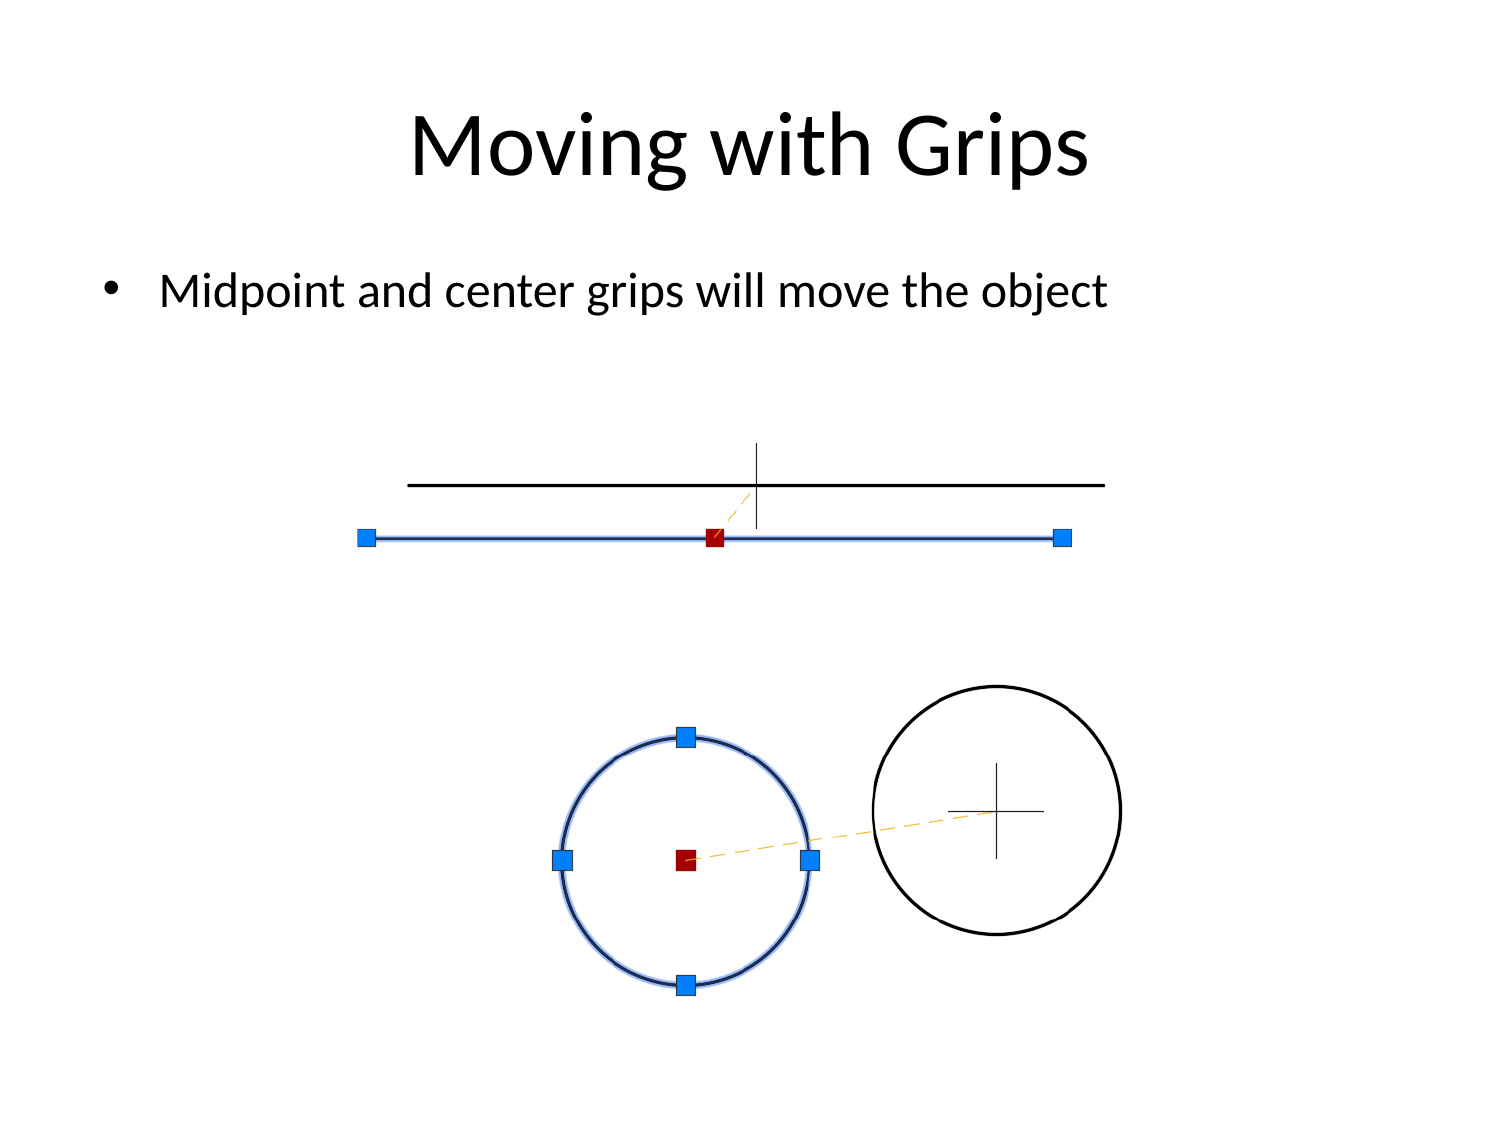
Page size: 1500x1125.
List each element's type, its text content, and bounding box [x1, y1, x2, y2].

picture [349, 437, 1109, 553]
title Moving with Grips [75, 45, 1425, 233]
list Midpoint and center grips will move the object [87, 249, 1313, 950]
picture [549, 674, 1134, 1002]
